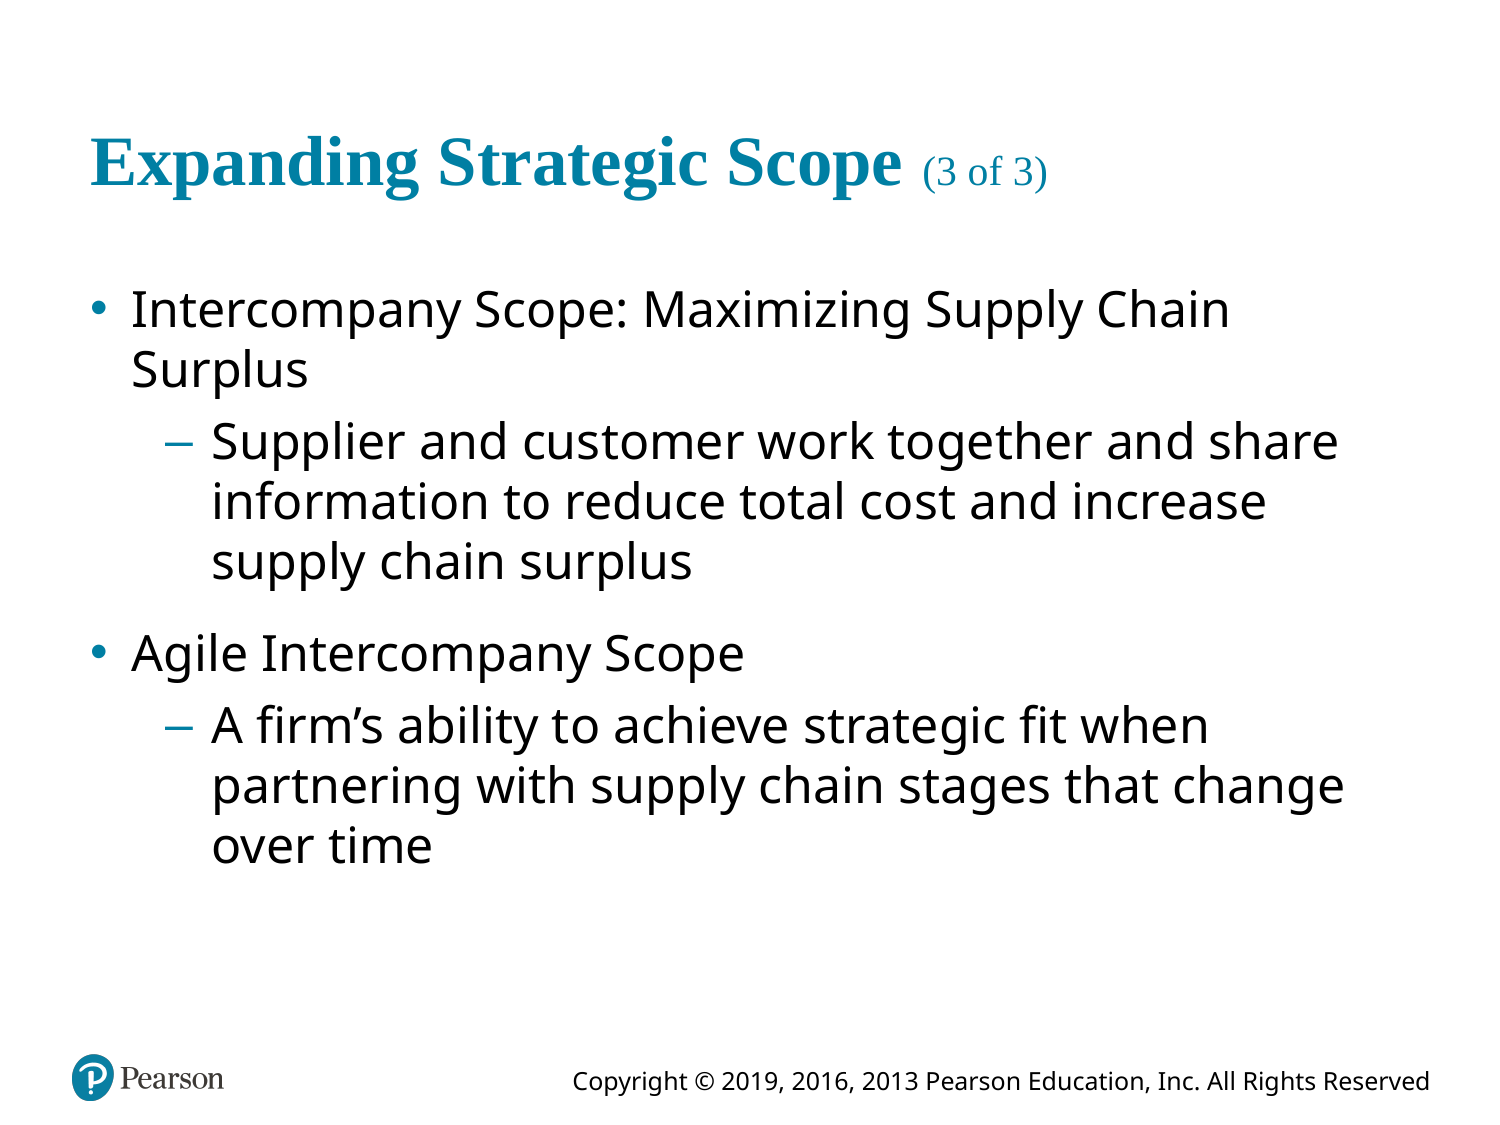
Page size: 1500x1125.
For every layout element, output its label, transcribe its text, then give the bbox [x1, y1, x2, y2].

picture [72, 1087, 83, 1101]
picture [80, 1063, 106, 1088]
list Intercompany Scope: Maximizing Supply Chain Surplus Supplier and customer work together and share information to reduce total cost and increase supply chain surplus Agile Intercompany Scope A firm’s ability to achieve strategic fit when partnering with supply chain stages that change over time [75, 262, 1425, 931]
picture [72, 1054, 88, 1070]
title Expanding Strategic Scope (3 of 3) [75, 0, 1425, 216]
picture [98, 1054, 224, 1101]
